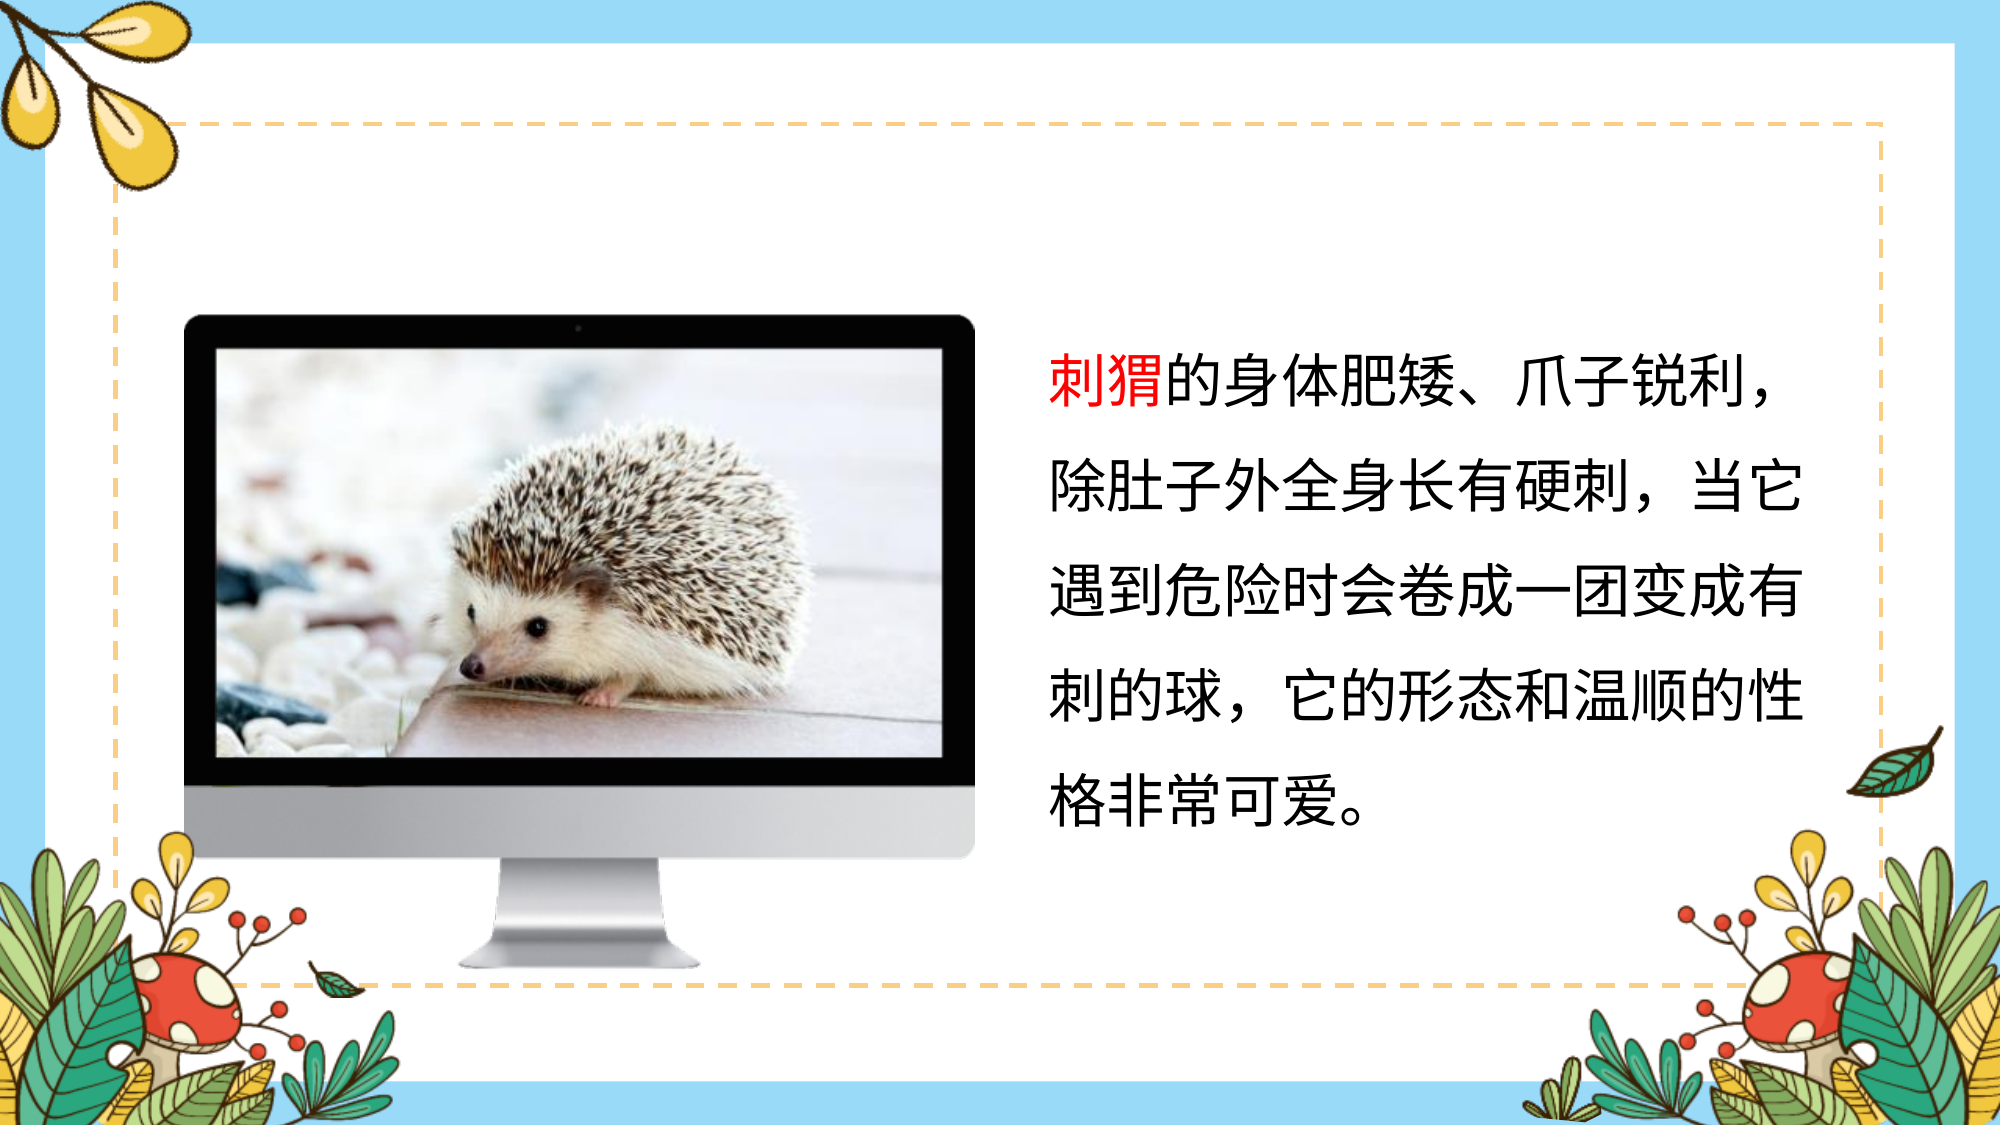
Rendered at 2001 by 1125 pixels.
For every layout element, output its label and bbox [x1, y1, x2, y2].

text_box [0, 0, 2000, 1125]
